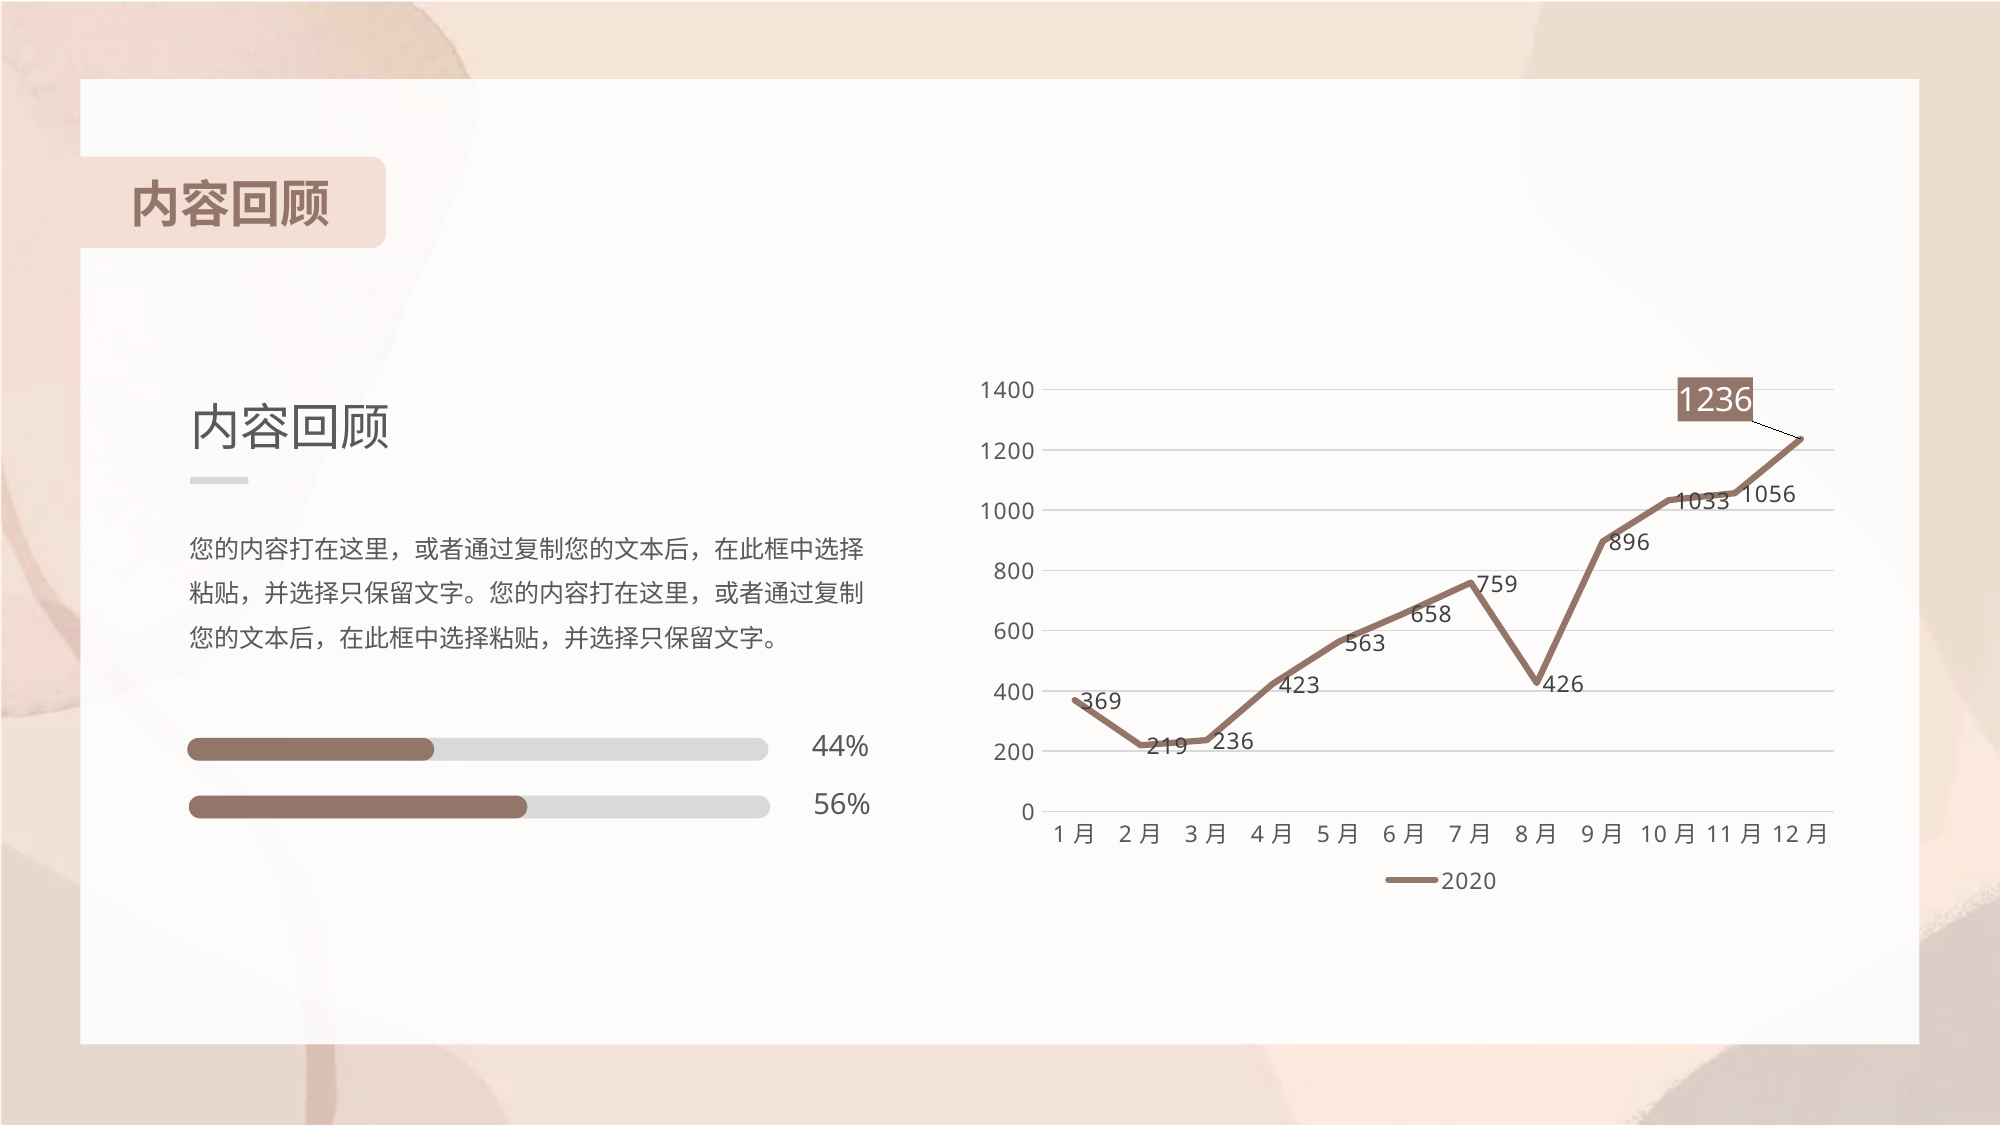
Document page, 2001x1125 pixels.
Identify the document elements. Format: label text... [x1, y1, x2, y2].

text_box [186, 736, 436, 762]
text_box 您的内容打在这里，或者通过复制您的文本后，在此框中选择粘贴，并选择只保留文字。您的内容打在这里，或者通过复制您的文本后，在此框中选择粘贴，并选择只保留文字。 [190, 518, 437, 653]
text_box [187, 794, 437, 820]
picture [3, 0, 2000, 1125]
text_box [1563, 78, 1920, 1045]
text_box 内容回顾 [115, 165, 346, 240]
chart [961, 362, 1852, 914]
text_box [79, 78, 437, 1045]
text_box [424, 736, 437, 762]
text_box [189, 476, 249, 485]
text_box [53, 155, 388, 250]
text_box 内容回顾 [175, 387, 406, 463]
